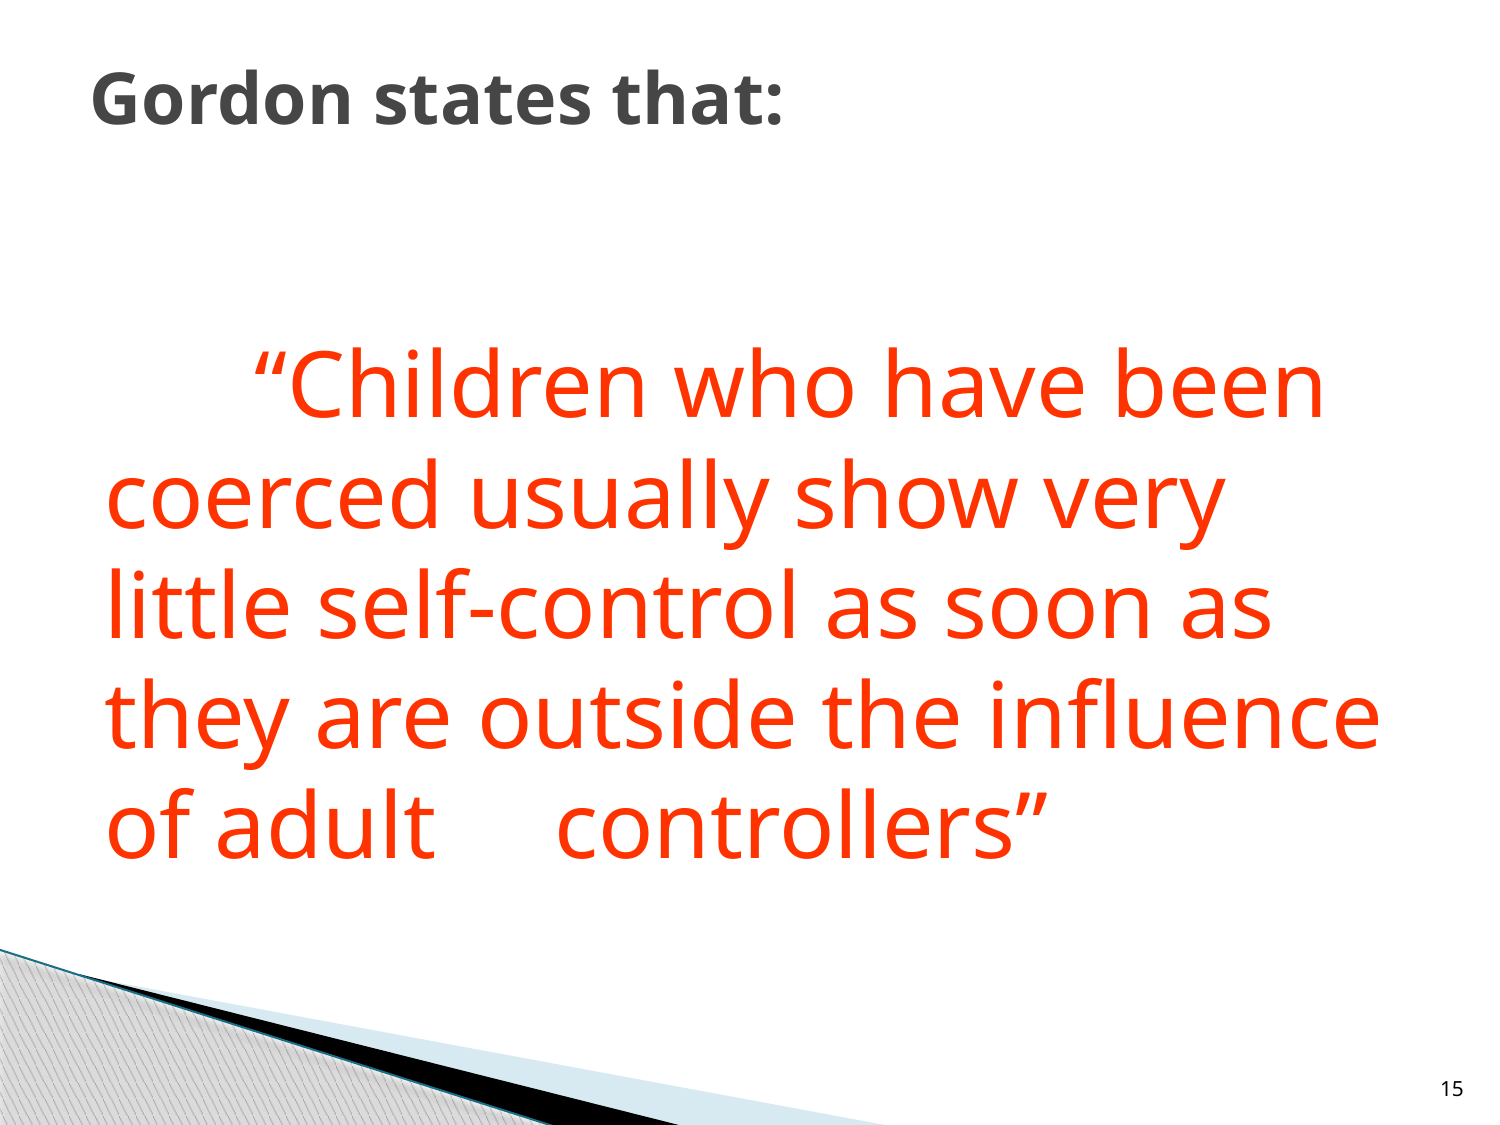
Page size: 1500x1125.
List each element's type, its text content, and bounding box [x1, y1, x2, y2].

title Gordon states that: [75, 45, 1425, 233]
list “Children who have been coerced usually show very little self-control as soon as they are outside the influence of adult controllers” [29, 243, 1447, 986]
slide_number 15 [1418, 1051, 1479, 1112]
